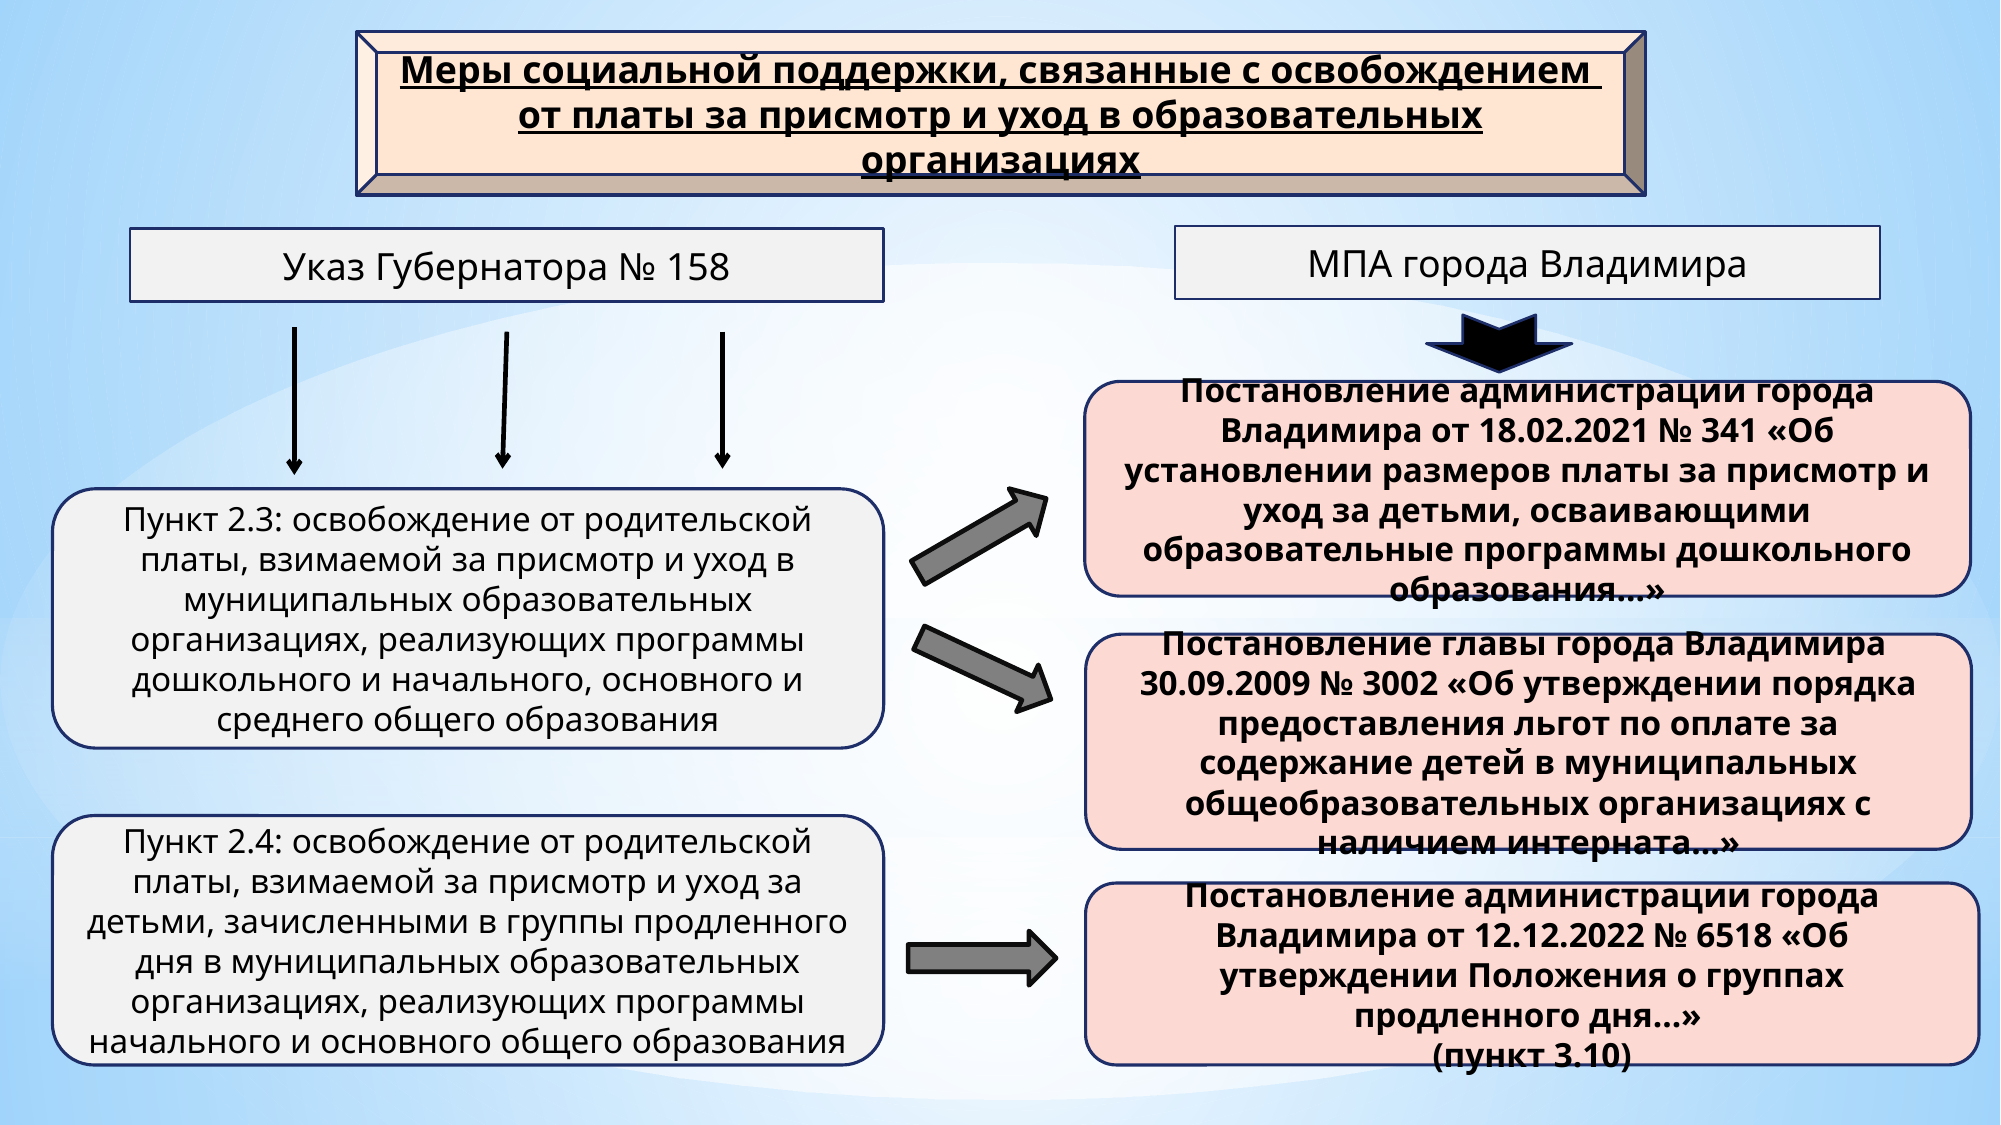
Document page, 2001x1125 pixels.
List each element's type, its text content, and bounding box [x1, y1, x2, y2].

text_box [912, 624, 1053, 714]
text_box Пункт 2.3: освобождение от родительской платы, взимаемой за присмотр и уход в муниципальных образовательных организациях, реализующих программы дошкольного и начального, основного и среднего общего образования [51, 487, 885, 750]
text_box МПА города Владимира [1174, 225, 1881, 300]
text_box Постановление администрации города Владимира от 12.12.2022 № 6518 «Об утверждении Положения о группах продленного дня…» (пункт 3.10) [1084, 881, 1981, 1067]
text_box Постановление администрации города Владимира от 18.02.2021 № 341 «Об установлении размеров платы за присмотр и уход за детьми, осваивающими образовательные программы дошкольного образования…» [1083, 380, 1972, 598]
text_box [910, 487, 1048, 586]
text_box [906, 929, 1058, 987]
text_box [502, 331, 508, 469]
text_box Меры социальной поддержки, связанные с освобождением от платы за присмотр и уход в образовательных организациях [355, 30, 1647, 196]
text_box [1424, 313, 1574, 374]
text_box Постановление главы города Владимира 30.09.2009 № 3002 «Об утверждении порядка предоставления льгот по оплате за содержание детей в муниципальных общеобразовательных организациях с наличием интерната…» [1084, 632, 1973, 851]
text_box Указ Губернатора № 158 [129, 227, 885, 303]
text_box Пункт 2.4: освобождение от родительской платы, взимаемой за присмотр и уход за детьми, зачисленными в группы продленного дня в муниципальных образовательных организациях, реализующих программы начального и основного общего образования [51, 814, 885, 1067]
